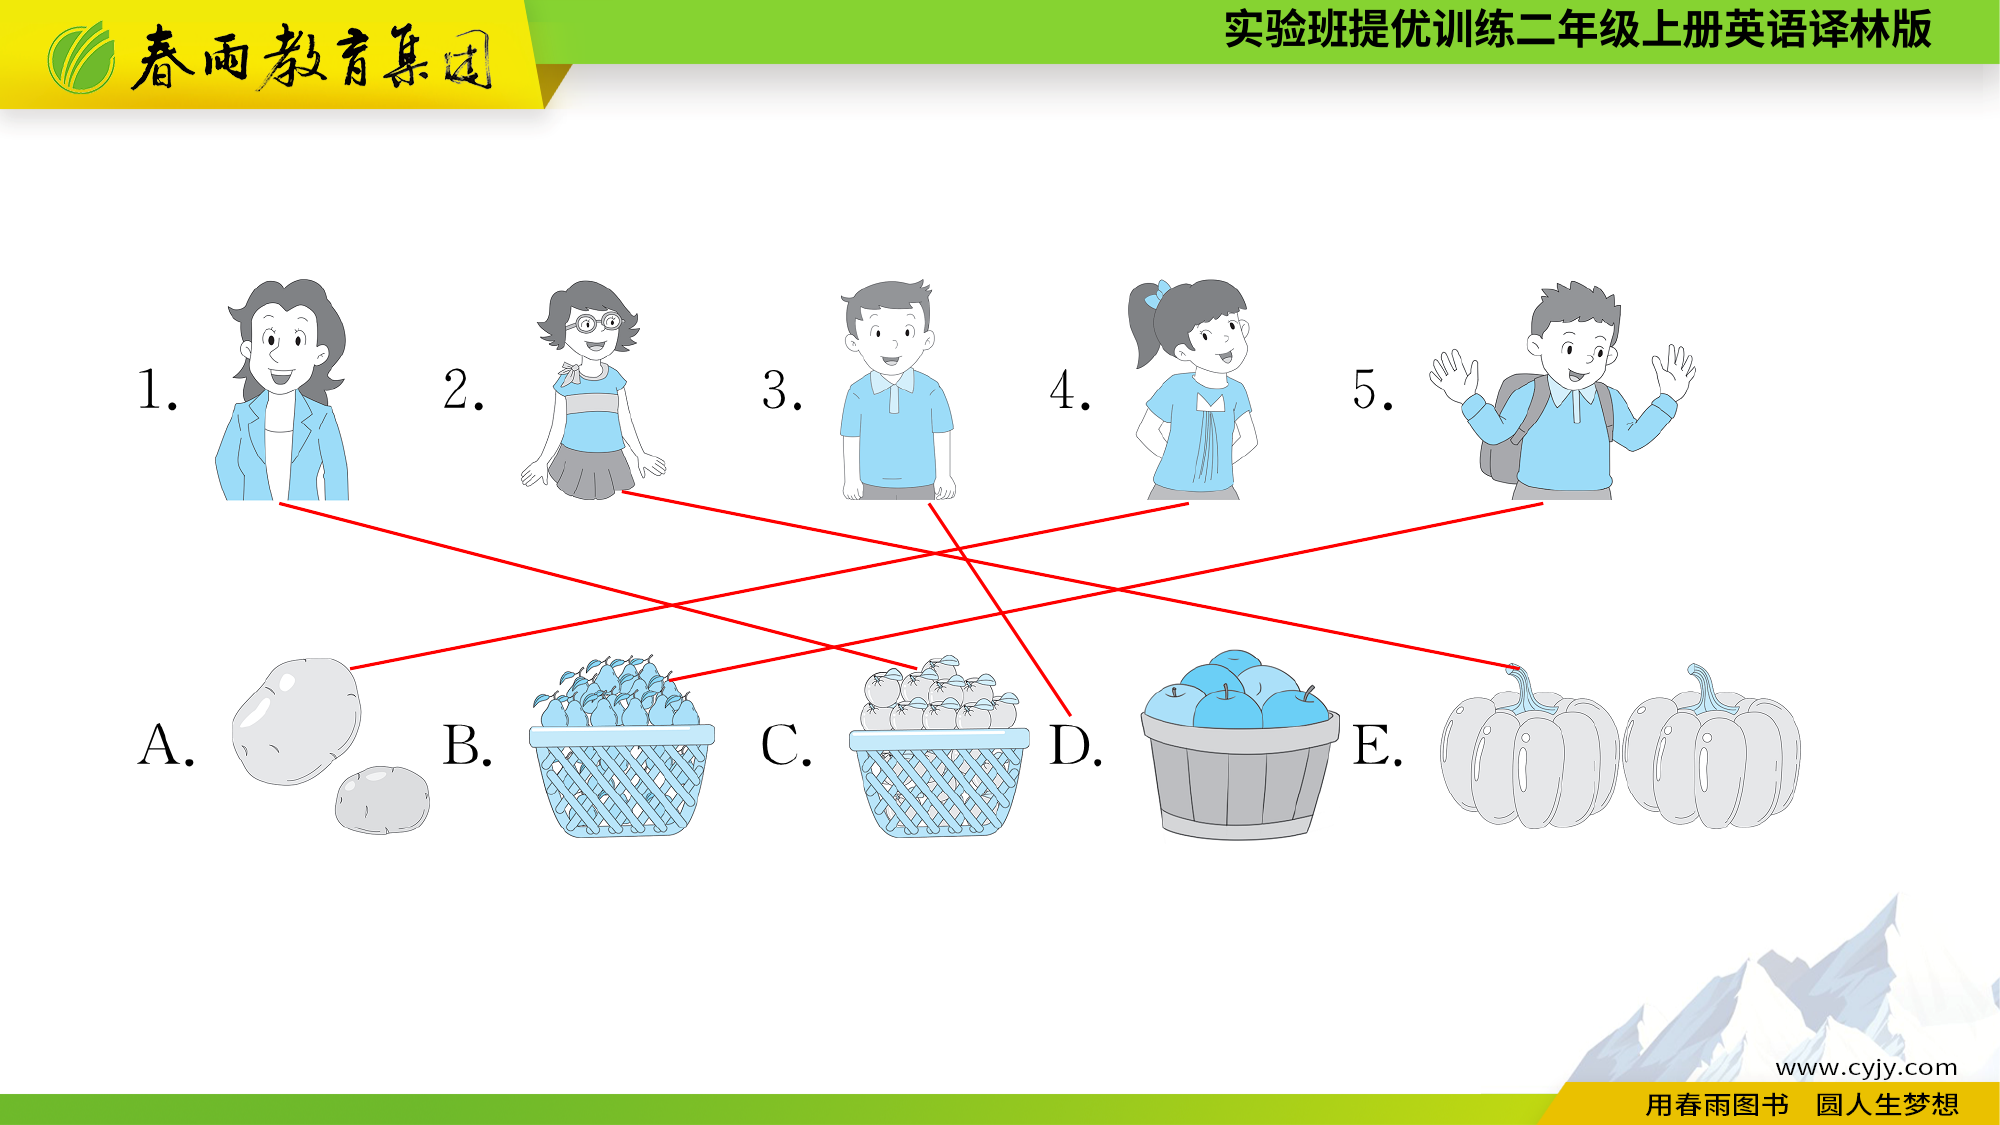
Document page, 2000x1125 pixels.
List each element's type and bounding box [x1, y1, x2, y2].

picture [0, 0, 2000, 1125]
text_box [349, 503, 666, 669]
text_box [621, 491, 1520, 501]
text_box [279, 503, 347, 669]
text_box [928, 689, 1071, 717]
text_box [668, 503, 1544, 681]
